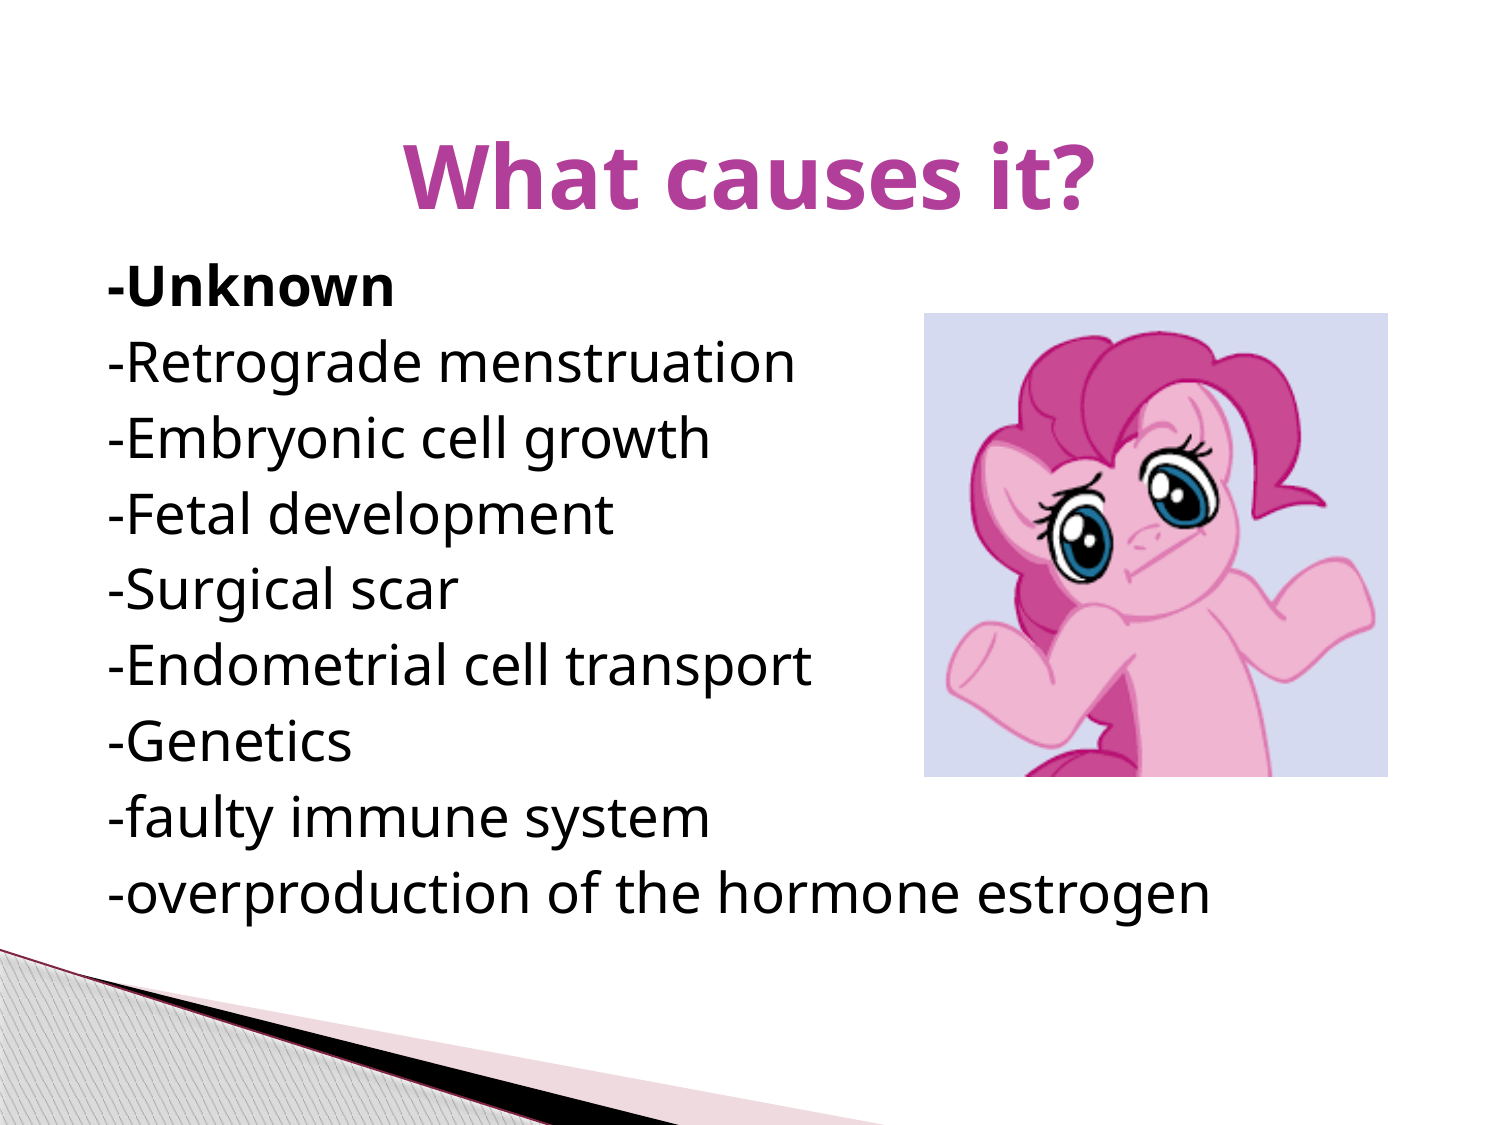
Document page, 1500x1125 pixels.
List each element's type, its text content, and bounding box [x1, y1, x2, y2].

picture [924, 313, 1388, 777]
title What causes it? [75, 112, 1425, 300]
list -Unknown -Retrograde menstruation -Embryonic cell growth -Fetal development -Surgical scar -Endometrial cell transport -Genetics -faulty immune system -overproduction of the hormone estrogen [75, 300, 1425, 986]
